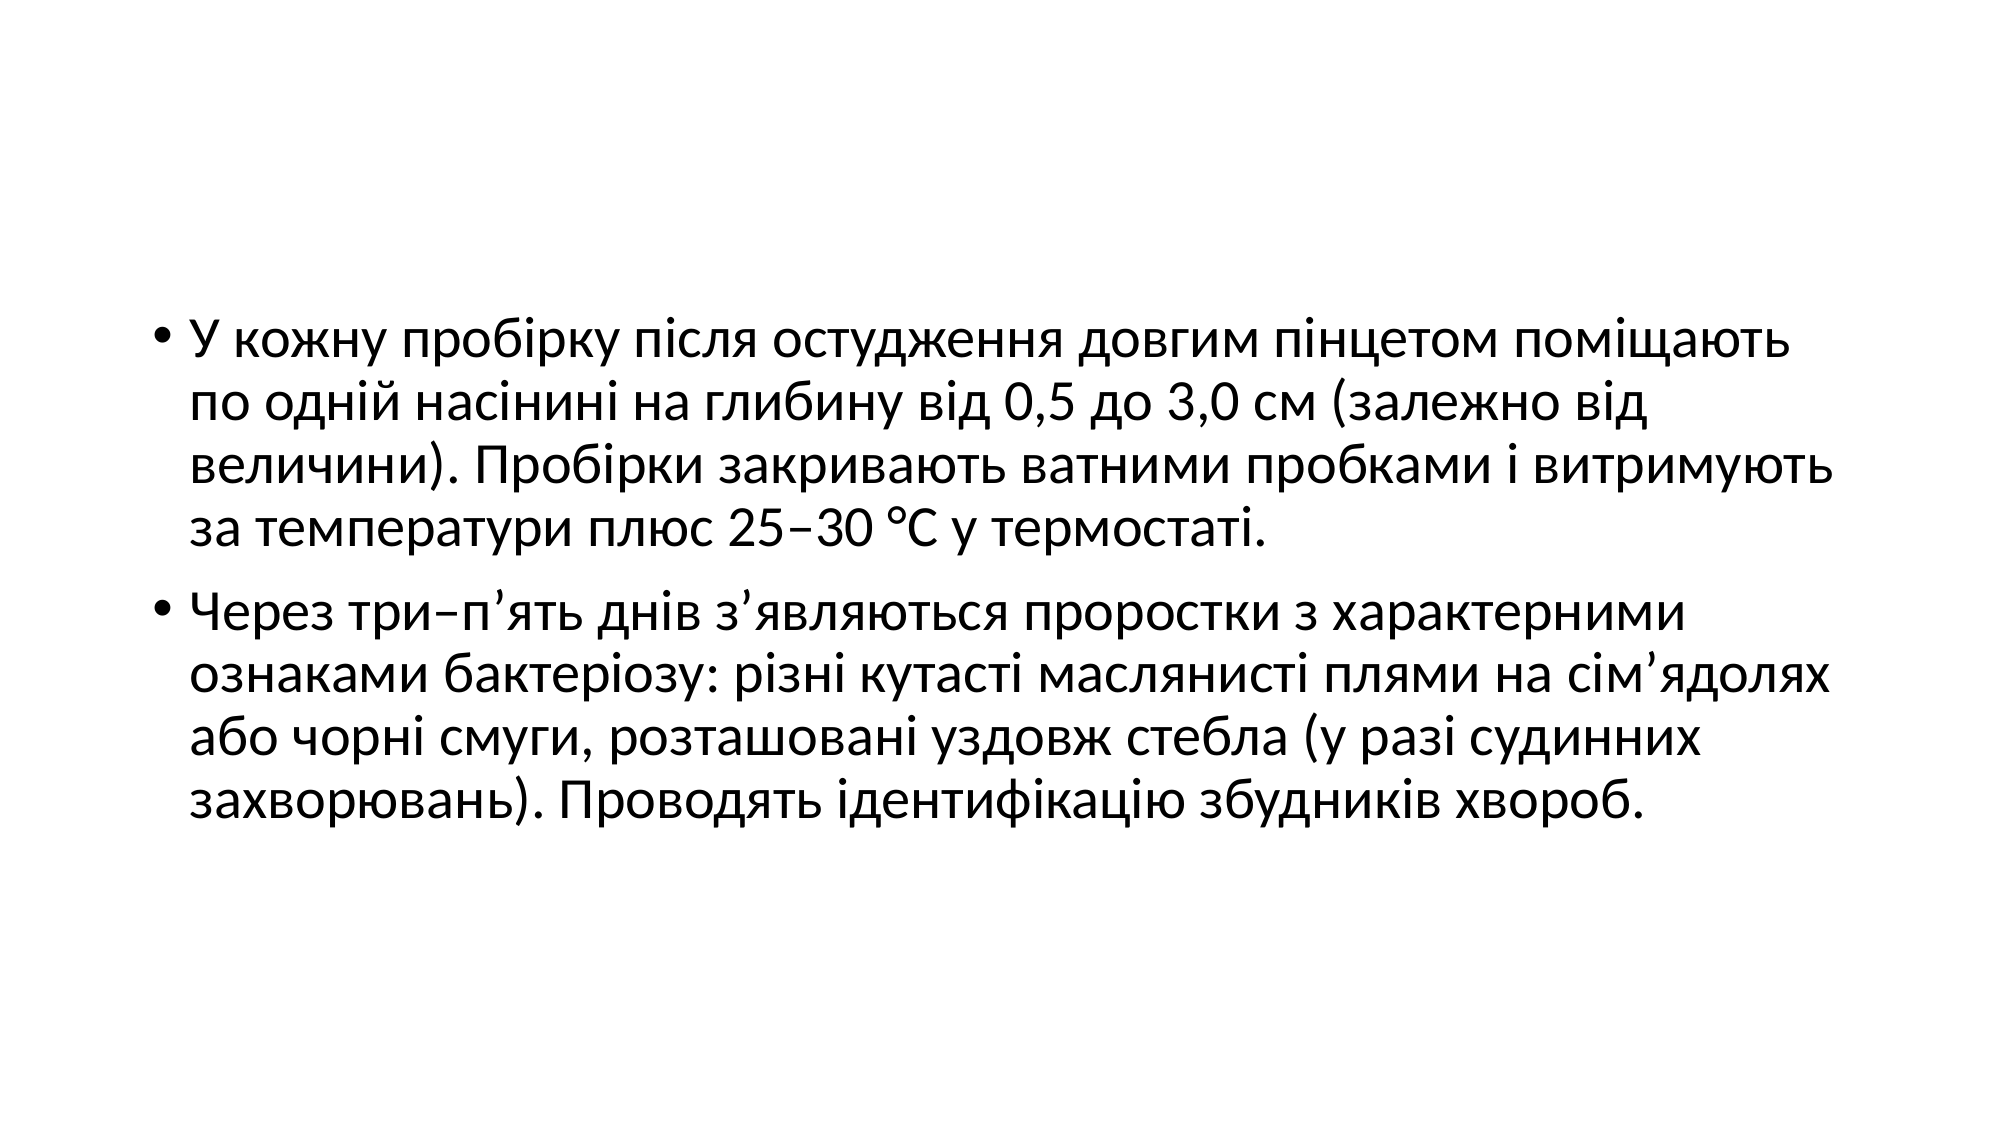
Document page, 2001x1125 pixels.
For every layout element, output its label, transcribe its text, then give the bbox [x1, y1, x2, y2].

list У кожну пробірку після остудження довгим пінцетом поміщають по одній насінині на глибину від 0,5 до 3,0 см (залежно від величини). Пробірки закривають ватними пробками і витримують за температури плюс 25–30 °С у термостаті. Через три–п’ять днів з’являються проростки з характерними ознаками бактеріозу: різні кутасті маслянисті плями на сім’ядолях або чорні смуги, розташовані уздовж стебла (у разі судинних захворювань). Проводять ідентифікацію збудників хвороб. [137, 299, 1863, 1014]
